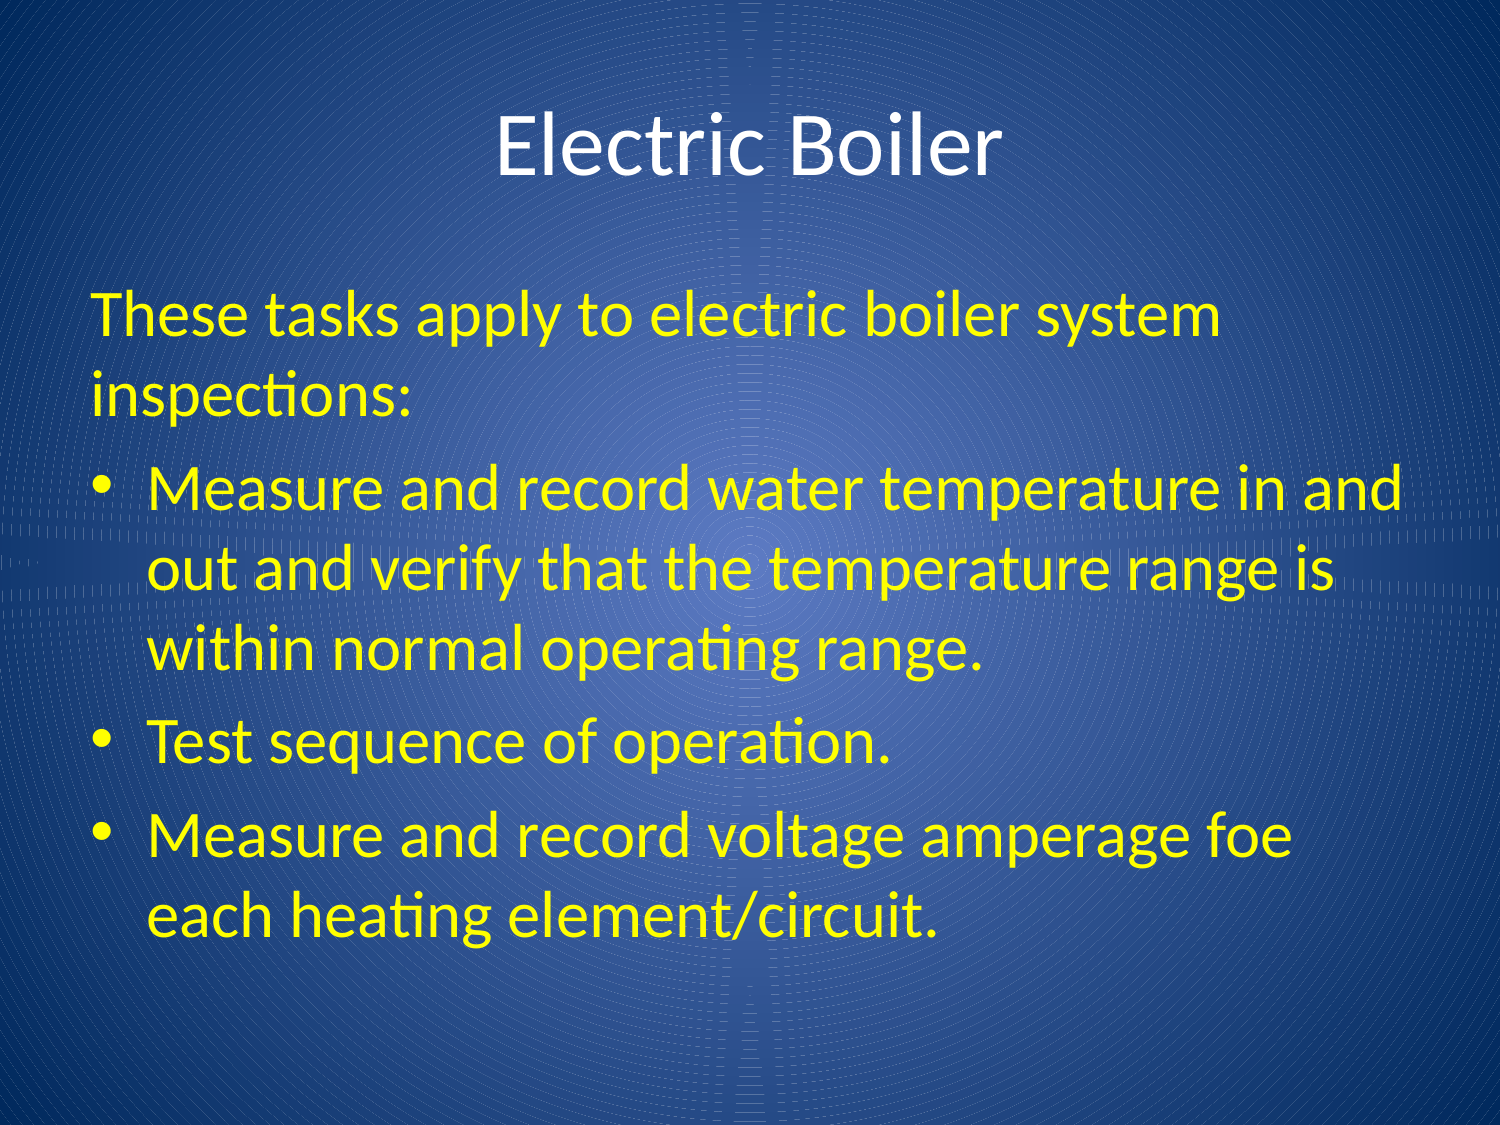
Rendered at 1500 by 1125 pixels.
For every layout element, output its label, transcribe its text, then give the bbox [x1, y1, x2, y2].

list These tasks apply to electric boiler system inspections: Measure and record water temperature in and out and verify that the temperature range is within normal operating range. Test sequence of operation. Measure and record voltage amperage foe each heating element/circuit. [75, 262, 1425, 1080]
title Electric Boiler [75, 45, 1425, 233]
